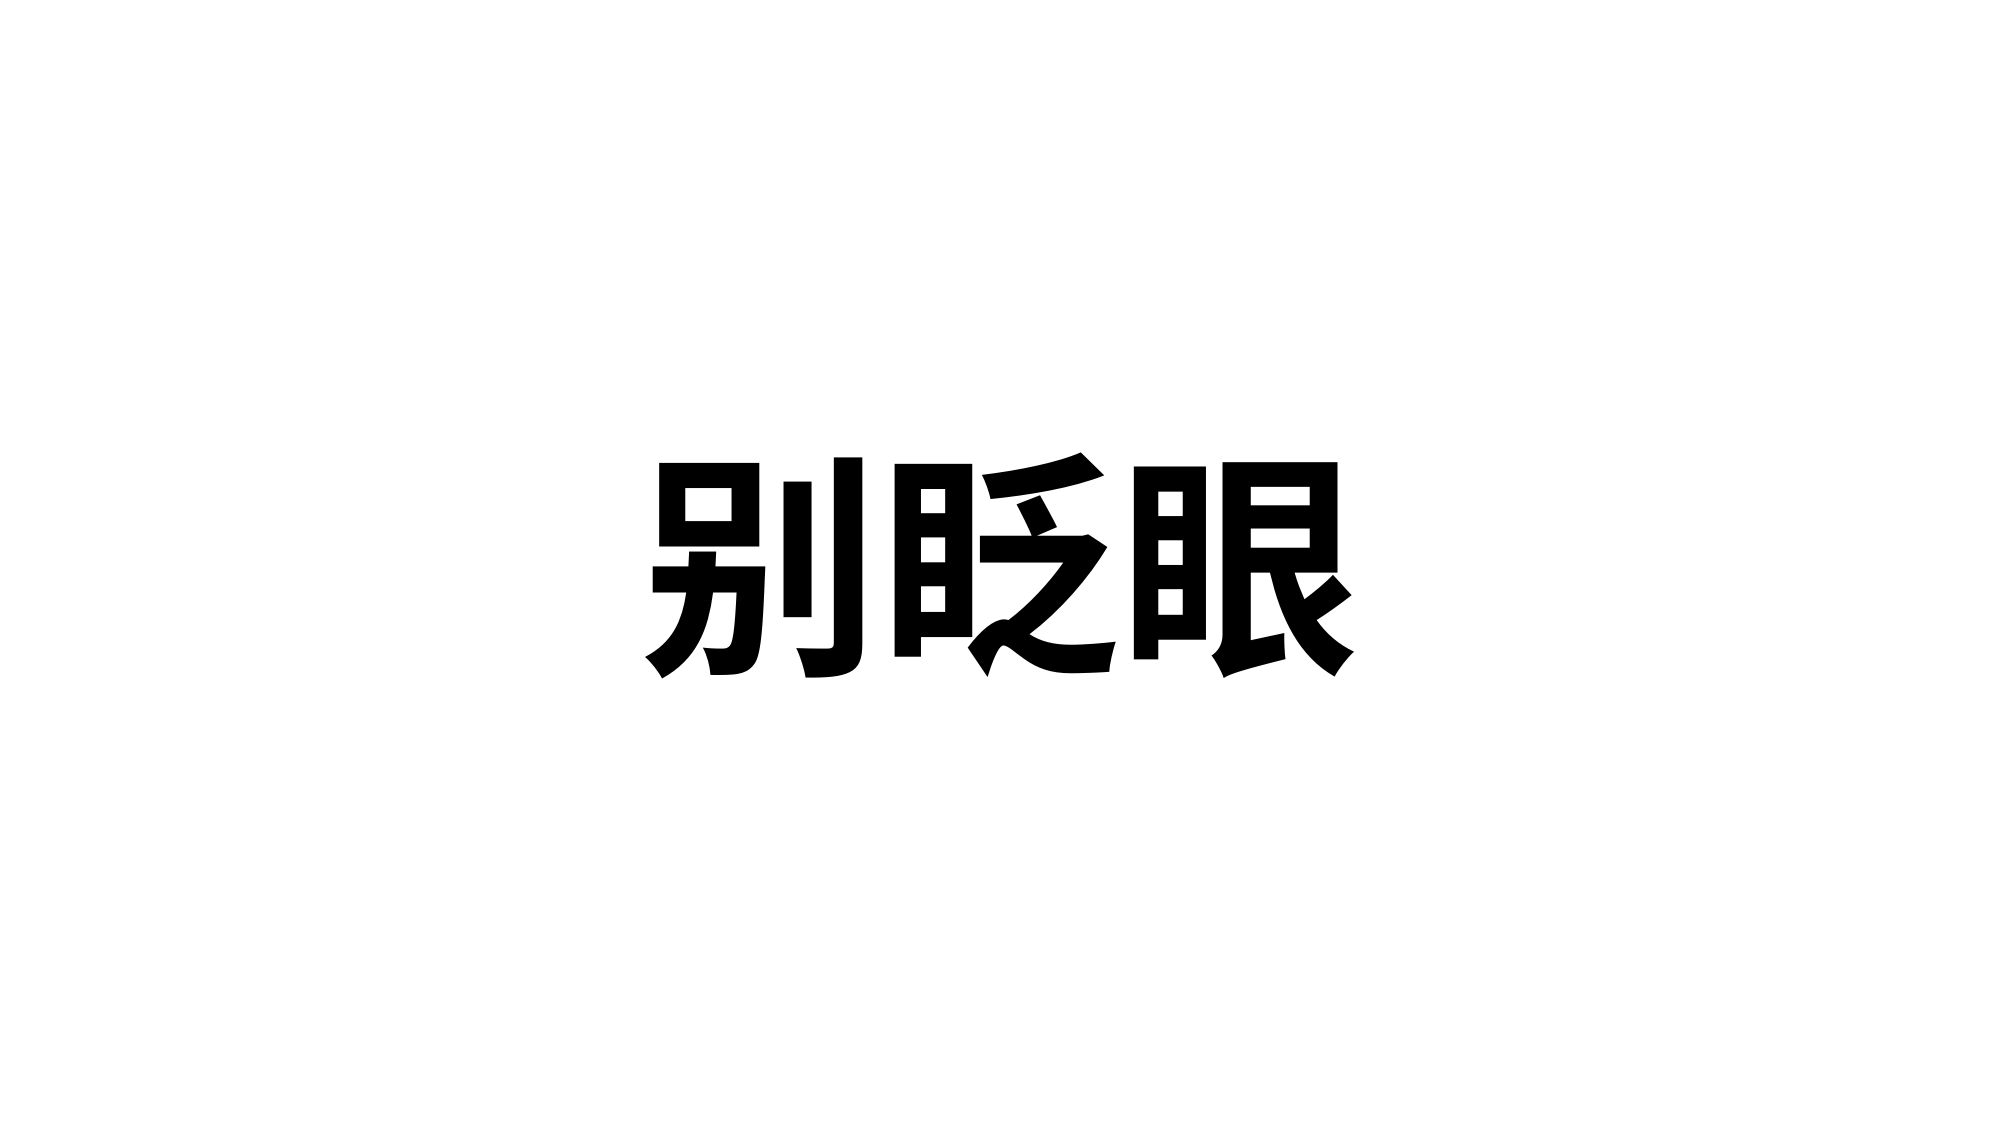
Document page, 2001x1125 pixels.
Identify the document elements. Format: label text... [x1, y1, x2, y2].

text_box 别眨眼 [625, 409, 1375, 712]
